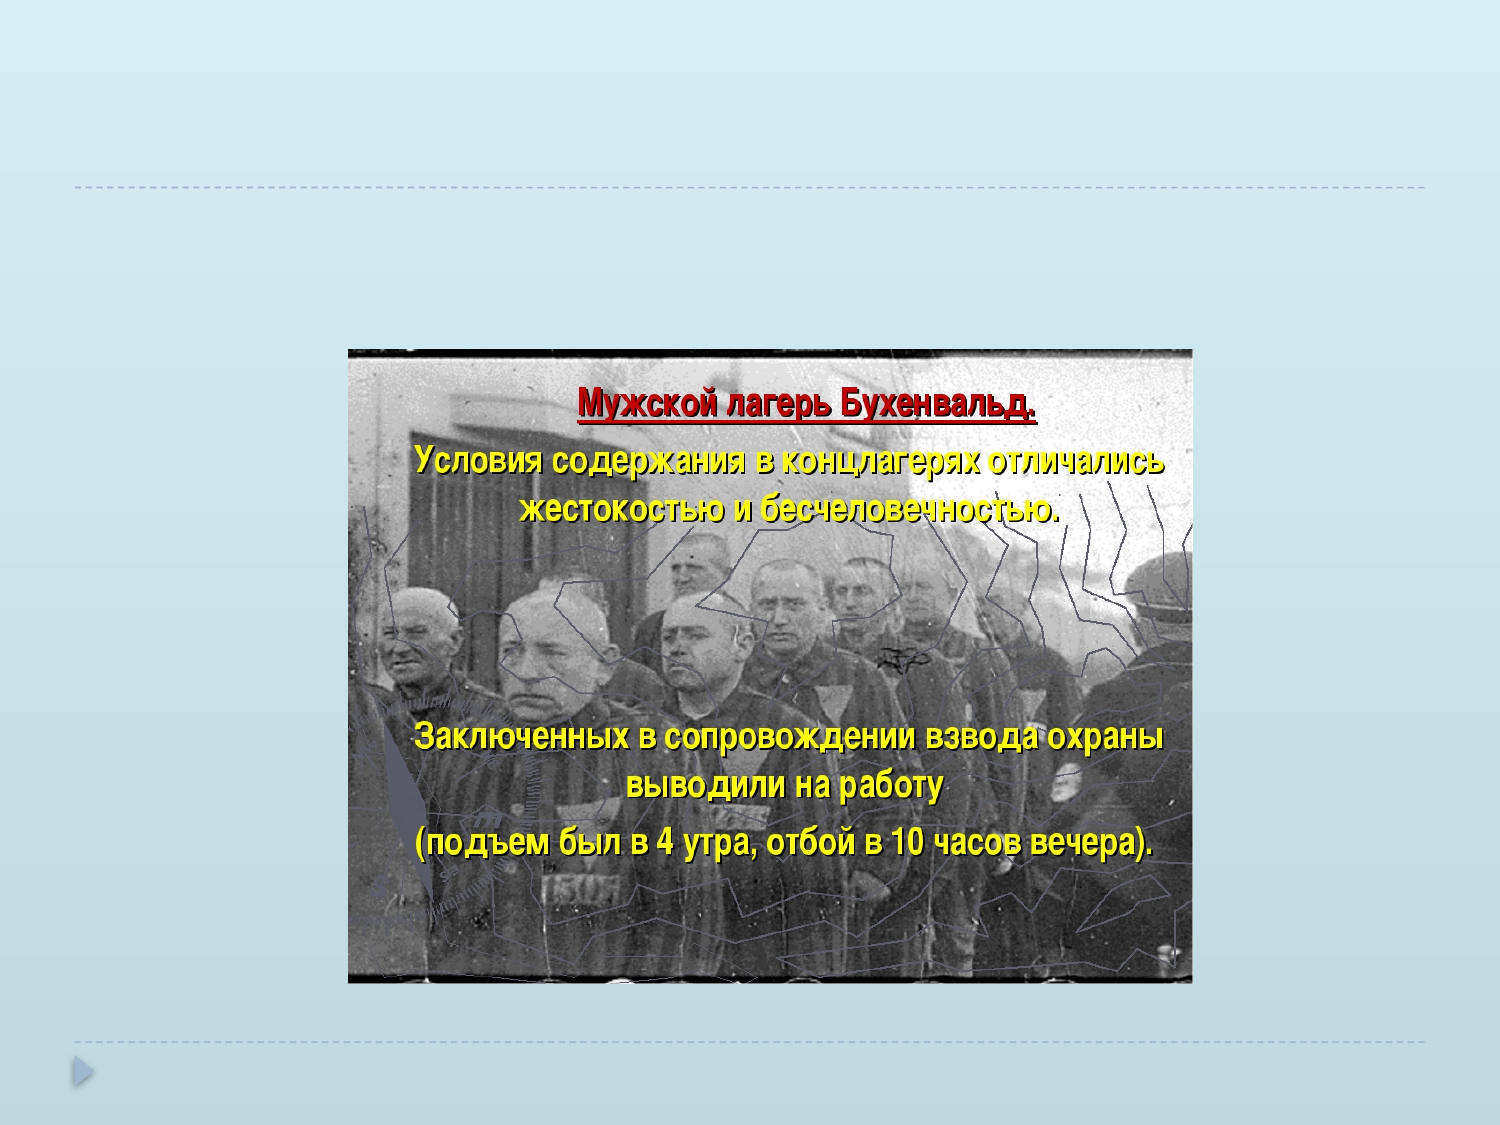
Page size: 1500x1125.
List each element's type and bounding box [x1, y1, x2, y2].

list [348, 349, 1194, 984]
